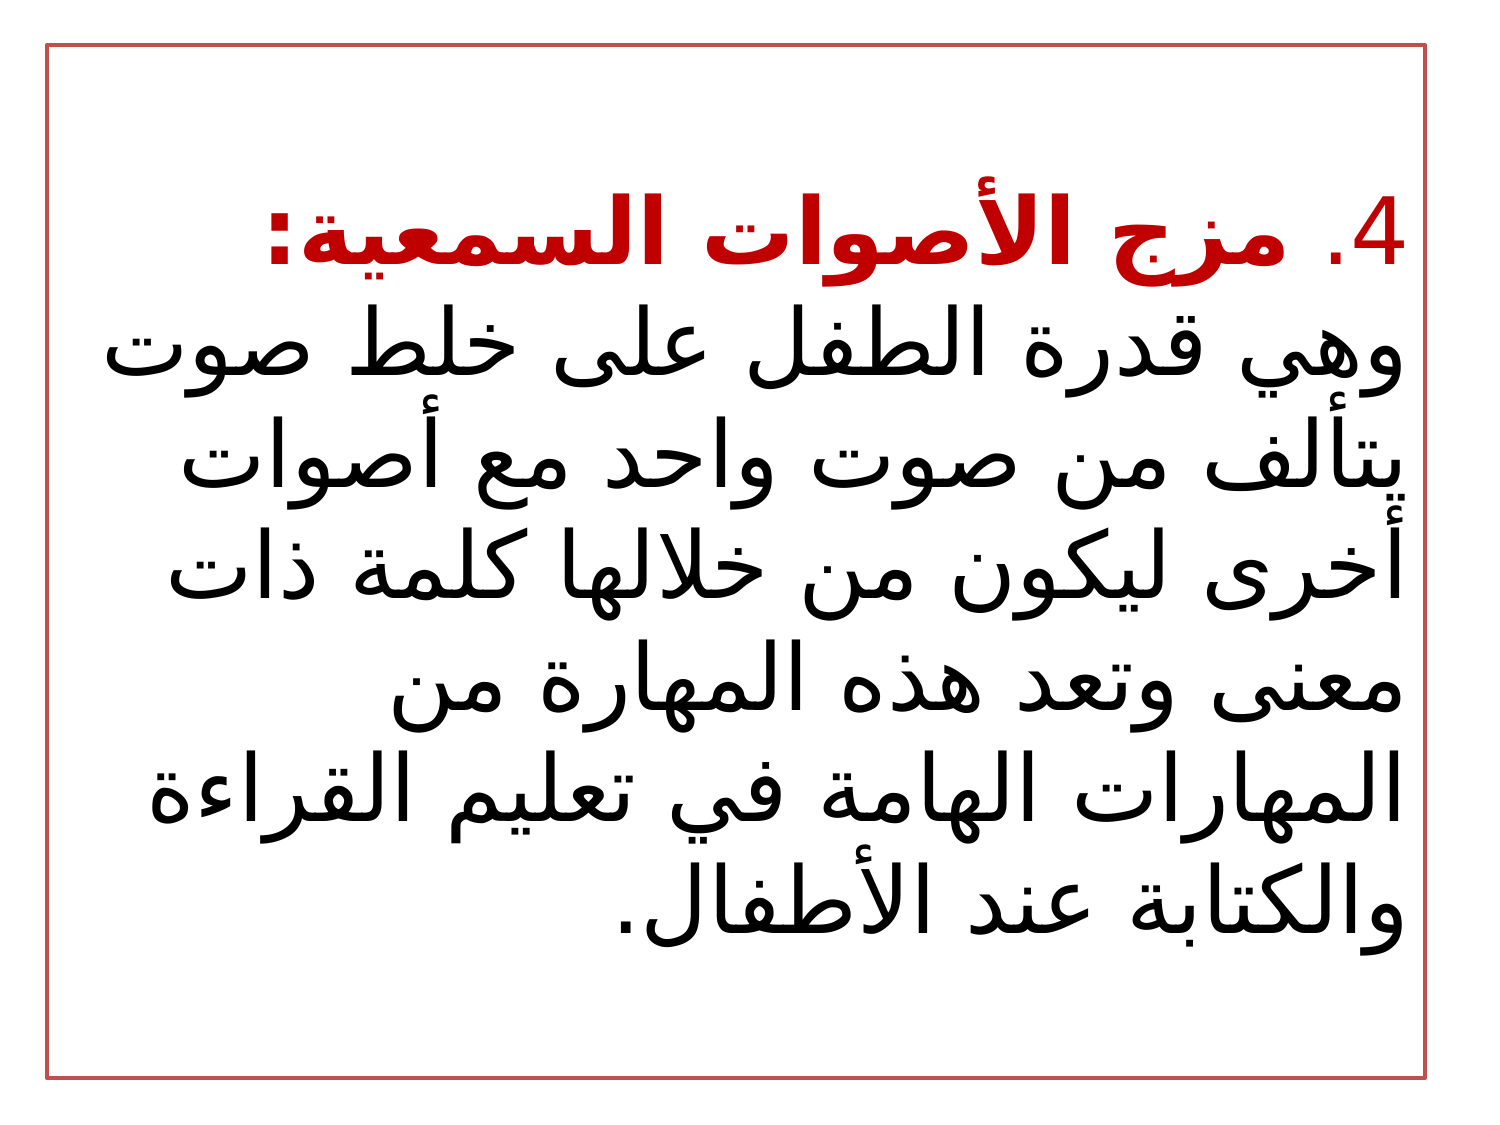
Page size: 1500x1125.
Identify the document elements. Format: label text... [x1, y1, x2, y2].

title 4. مزج الأصوات السمعية: وهي قدرة الطفل على خلط صوت يتألف من صوت واحد مع أصوات أخرى ليكون من خلالها كلمة ذات معنى وتعد هذه المهارة من المهارات الهامة في تعليم القراءة والكتابة عند الأطفال. [45, 43, 1427, 1080]
